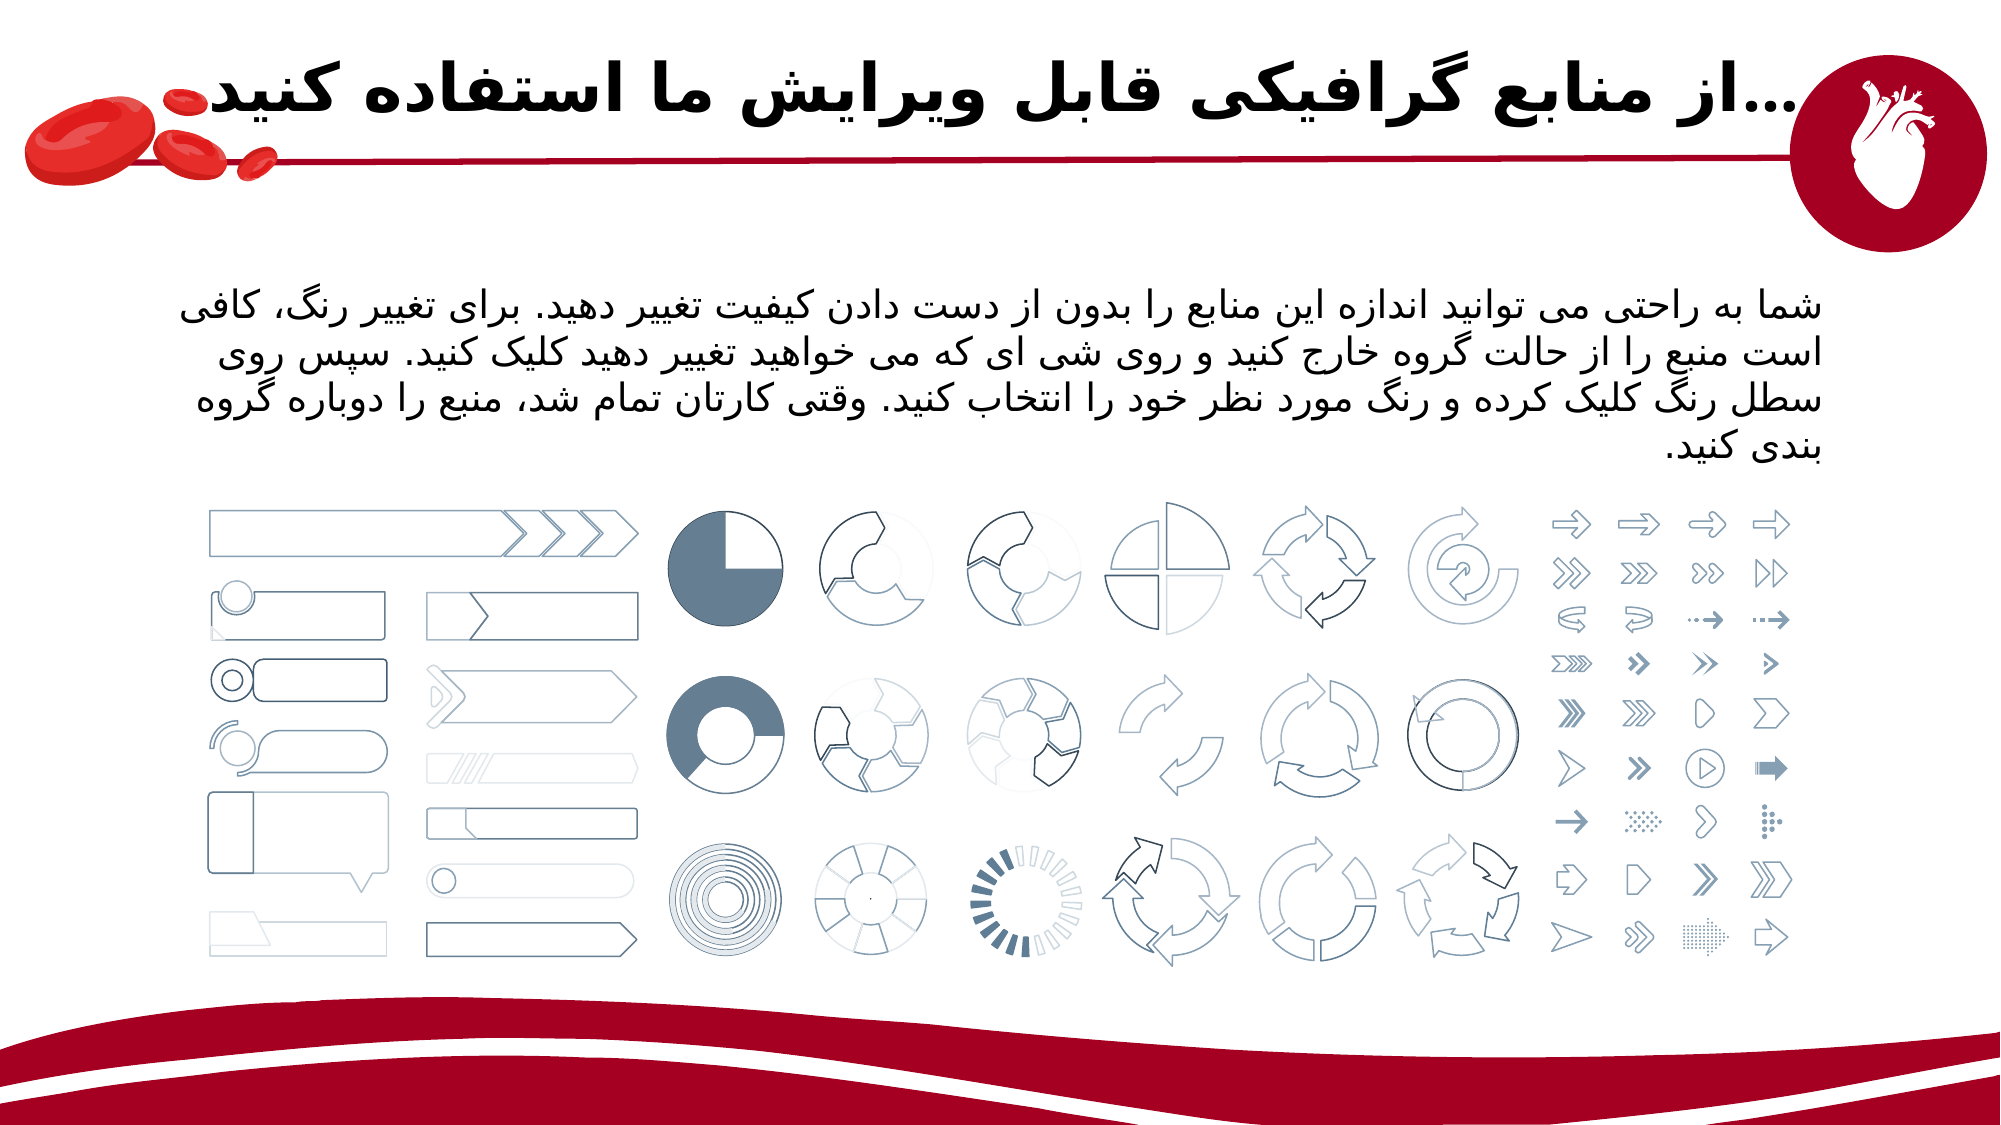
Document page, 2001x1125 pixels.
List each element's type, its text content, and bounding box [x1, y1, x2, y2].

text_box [1390, 506, 1519, 625]
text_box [1624, 810, 1663, 833]
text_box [814, 843, 927, 955]
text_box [1102, 837, 1241, 967]
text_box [1389, 679, 1519, 791]
text_box [211, 659, 387, 702]
text_box [426, 922, 637, 957]
text_box [1553, 510, 1591, 539]
text_box [1551, 922, 1592, 952]
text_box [426, 664, 637, 729]
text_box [1691, 863, 1719, 896]
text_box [1623, 921, 1655, 954]
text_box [1686, 610, 1724, 630]
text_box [1252, 836, 1377, 961]
text_box [1754, 698, 1789, 728]
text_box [806, 511, 936, 626]
text_box [1689, 511, 1726, 538]
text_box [1691, 651, 1719, 676]
text_box [1755, 919, 1788, 955]
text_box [1763, 652, 1780, 676]
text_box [1760, 803, 1783, 840]
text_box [1691, 563, 1724, 584]
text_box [1253, 505, 1376, 629]
text_box [1686, 749, 1725, 788]
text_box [1250, 673, 1379, 798]
text_box [1555, 809, 1589, 835]
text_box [207, 791, 389, 893]
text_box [1104, 502, 1230, 635]
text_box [1621, 563, 1658, 584]
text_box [1682, 917, 1730, 957]
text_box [426, 808, 638, 840]
text_box [1627, 865, 1651, 895]
text_box [1695, 699, 1715, 728]
text_box [1626, 607, 1653, 633]
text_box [426, 592, 639, 641]
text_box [668, 511, 783, 626]
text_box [1751, 861, 1792, 898]
text_box [1618, 514, 1660, 535]
text_box [1755, 755, 1788, 782]
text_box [209, 510, 639, 557]
text_box شما به راحتی می توانید اندازه این منابع را بدون از دست دادن کیفیت تغییر دهید. برای تغییر رنگ، کافی است منبع را از حالت گروه خارج کنید و روی شی ای که می خواهید تغییر دهید کلیک کنید. سپس روی سطل رنگ کلیک کرده و رنگ مورد نظر خود را انتخاب کنید. وقتی کارتان تمام شد، منبع را دوباره گروه بندی کنید. [156, 259, 1844, 429]
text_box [1553, 557, 1591, 589]
title از منابع گرافیکی قابل ویرایش ما استفاده کنید... [160, 25, 1848, 131]
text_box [970, 845, 1082, 957]
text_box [967, 511, 1081, 626]
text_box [650, 824, 801, 975]
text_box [1755, 559, 1788, 588]
text_box [1753, 510, 1790, 539]
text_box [209, 720, 388, 777]
text_box [1558, 607, 1585, 633]
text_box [426, 863, 635, 898]
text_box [666, 676, 785, 794]
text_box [1557, 699, 1586, 728]
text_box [1622, 700, 1656, 726]
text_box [1119, 674, 1224, 796]
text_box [1752, 610, 1791, 630]
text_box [209, 911, 387, 956]
text_box [1557, 865, 1587, 895]
text_box [1696, 805, 1717, 838]
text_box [965, 678, 1084, 793]
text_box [1396, 833, 1519, 958]
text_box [1551, 655, 1592, 672]
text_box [426, 753, 639, 784]
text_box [812, 678, 931, 792]
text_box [211, 580, 386, 641]
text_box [1627, 651, 1651, 676]
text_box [1626, 756, 1652, 781]
text_box [1558, 750, 1585, 787]
